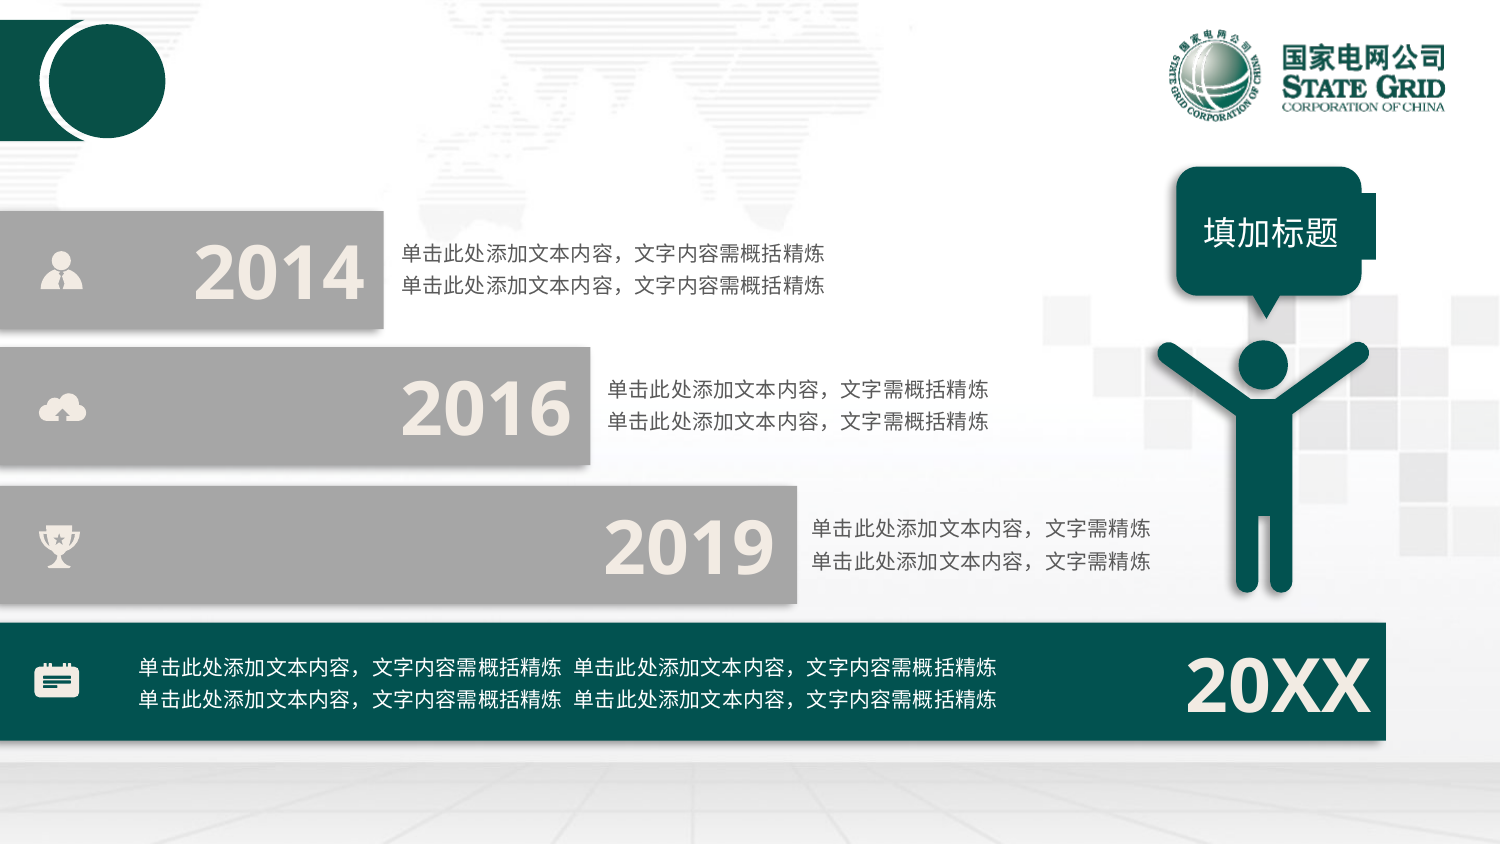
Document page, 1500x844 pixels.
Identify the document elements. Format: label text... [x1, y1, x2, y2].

text_box [1156, 340, 1370, 594]
text_box 单击此处添加文本内容，文字需精炼 单击此处添加文本内容，文字需精炼 [799, 501, 1225, 581]
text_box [0, 210, 389, 330]
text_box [1176, 166, 1377, 319]
text_box 单击此处添加文本内容，文字内容需概括精炼 单击此处添加文本内容，文字内容需概括精炼 [389, 225, 868, 306]
text_box 单击此处添加文本内容，文字需概括精炼 单击此处添加文本内容，文字需概括精炼 [596, 361, 1081, 442]
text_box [0, 622, 1394, 741]
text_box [0, 347, 596, 466]
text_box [0, 485, 799, 604]
picture [1168, 0, 1446, 218]
text_box [1237, 339, 1289, 391]
